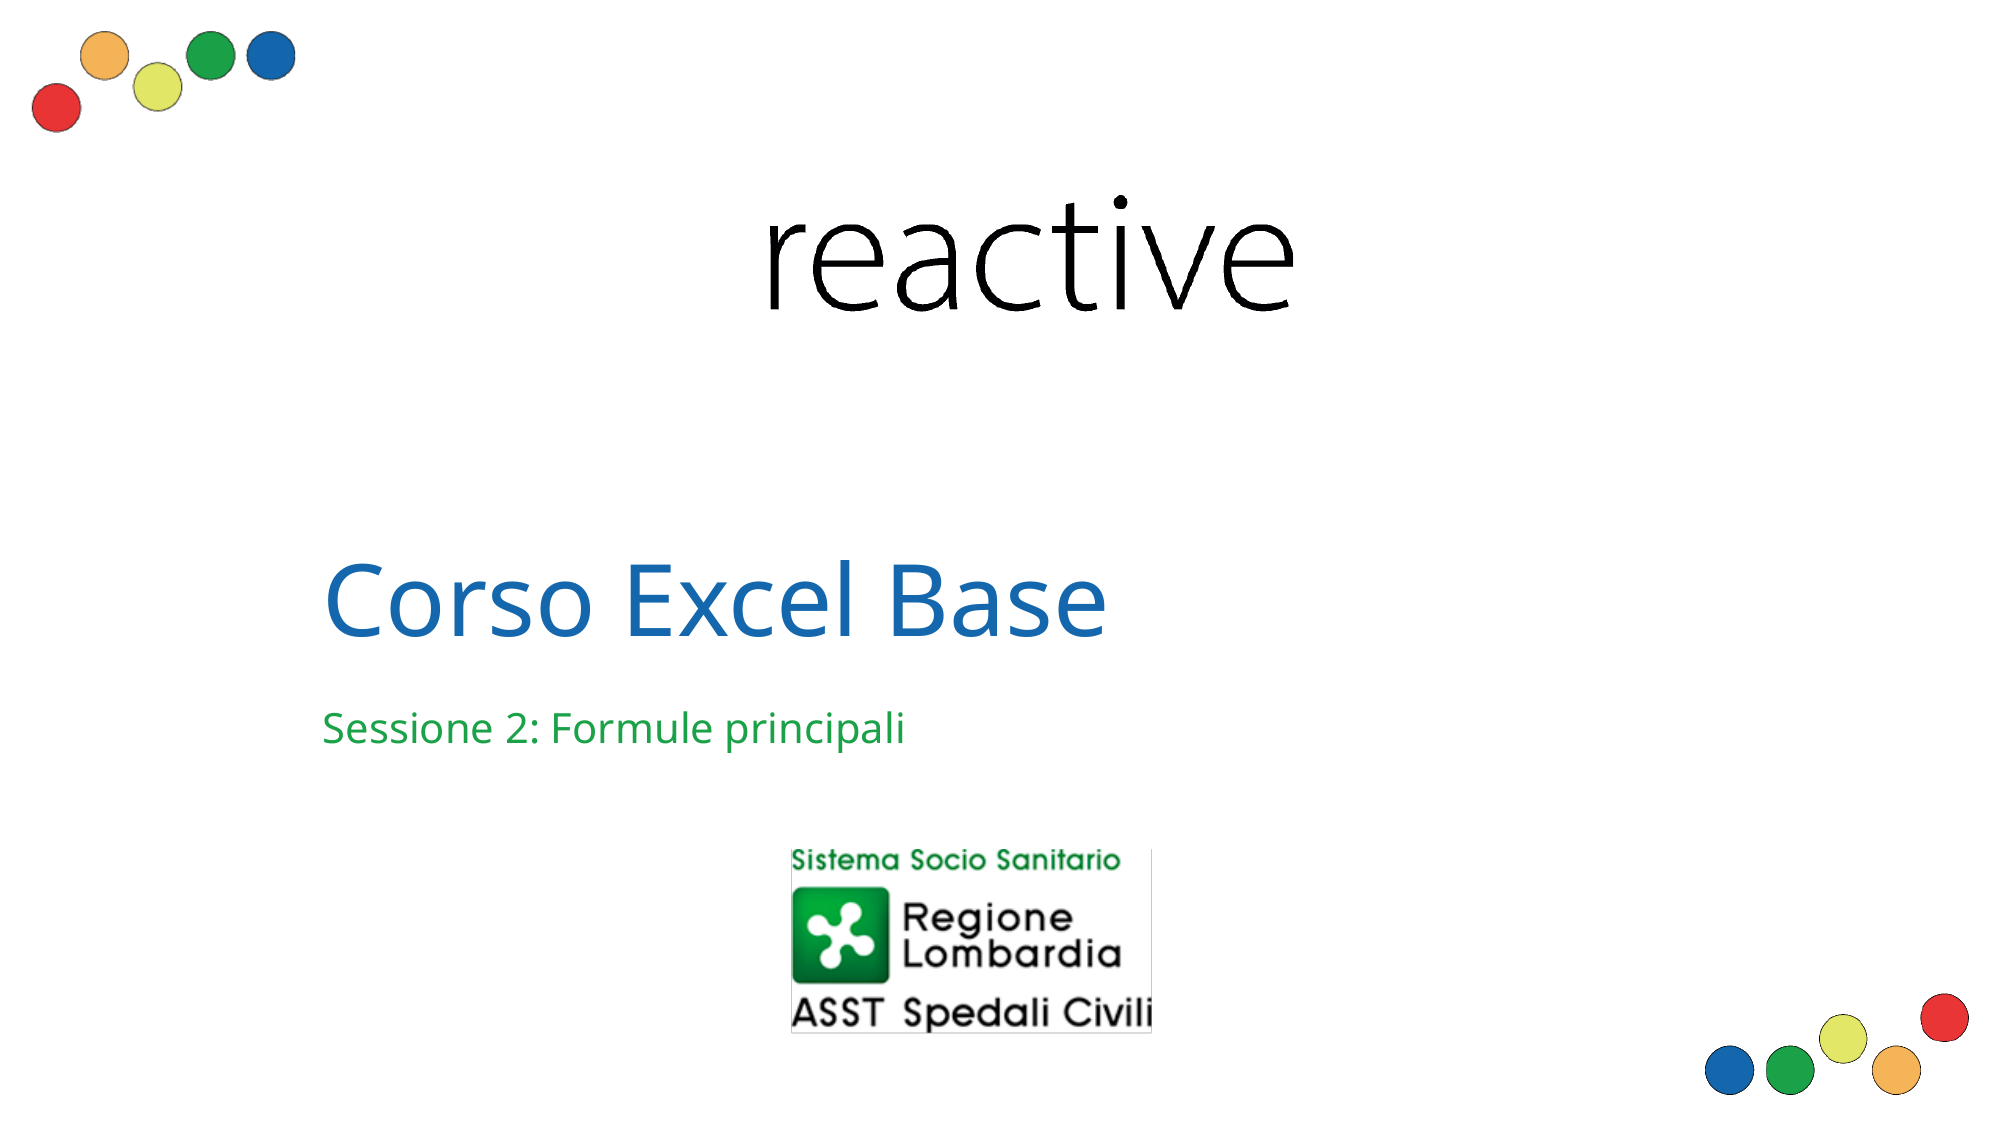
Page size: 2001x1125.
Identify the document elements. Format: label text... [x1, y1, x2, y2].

picture [29, 30, 295, 135]
title Corso Excel Base [307, 328, 1750, 665]
picture [1704, 990, 1971, 1096]
subtitle Sessione 2: Formule principali [307, 694, 1750, 773]
picture [765, 849, 1235, 1038]
picture [764, 193, 1294, 313]
